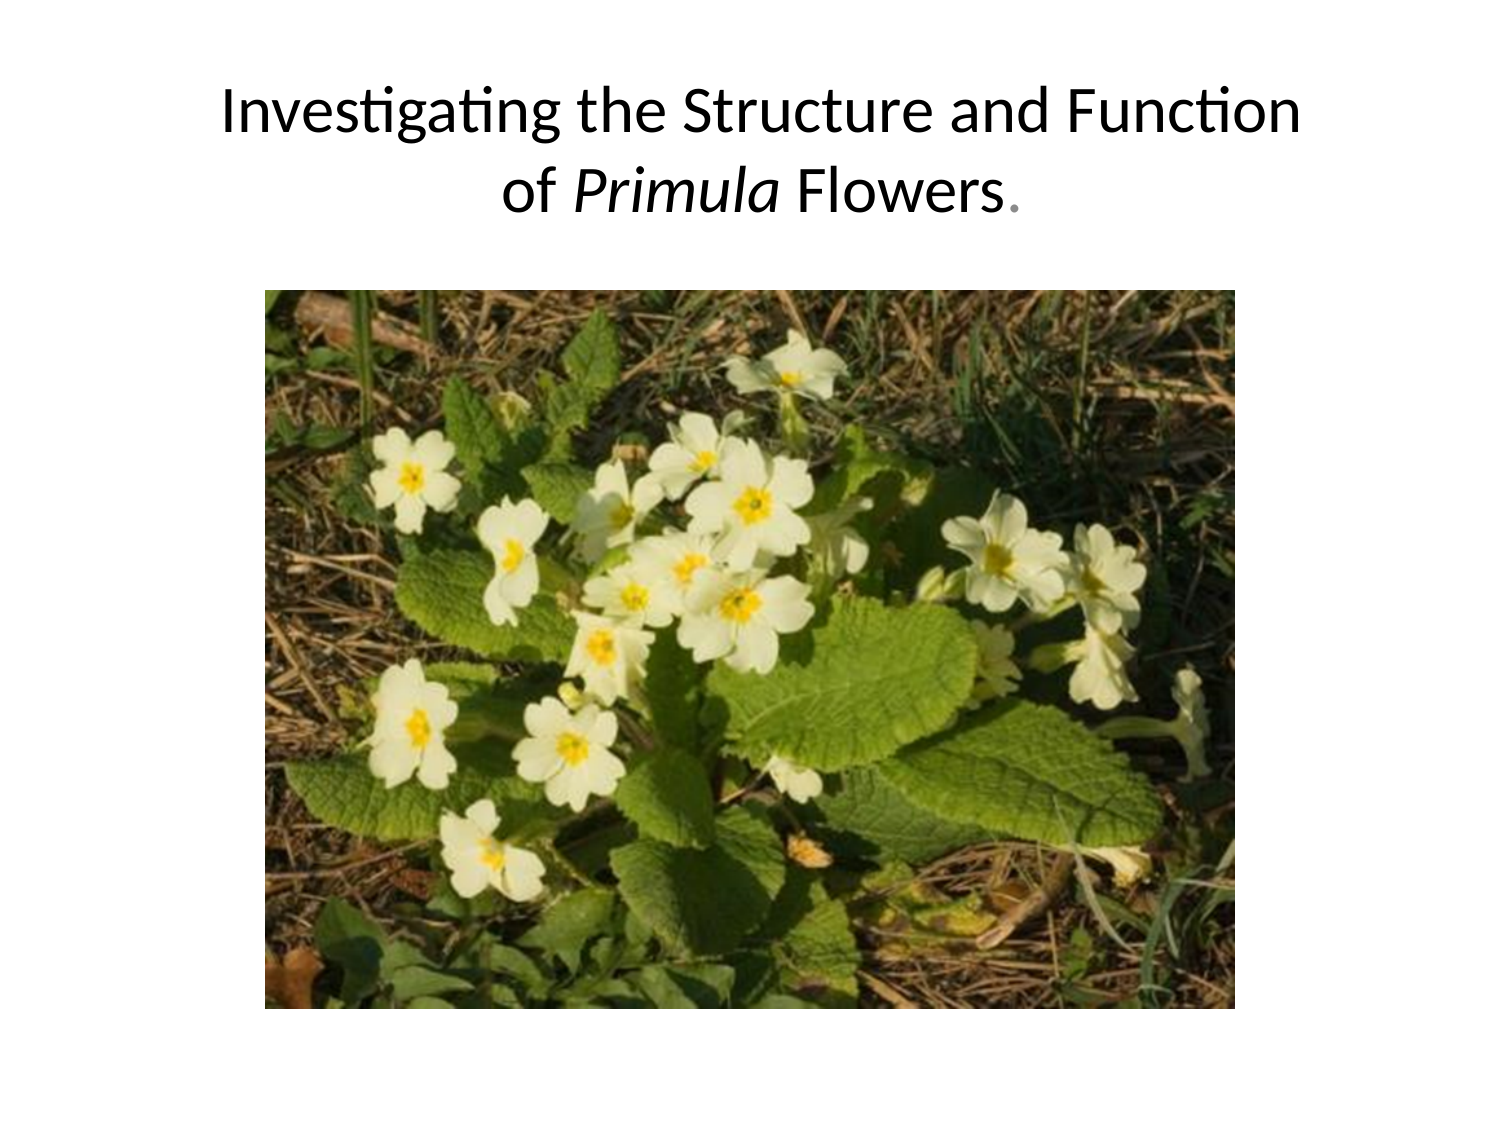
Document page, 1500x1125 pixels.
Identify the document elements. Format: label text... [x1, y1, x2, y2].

picture [265, 289, 1235, 1009]
subtitle Investigating the Structure and Function of Primula Flowers. [188, 58, 1336, 740]
